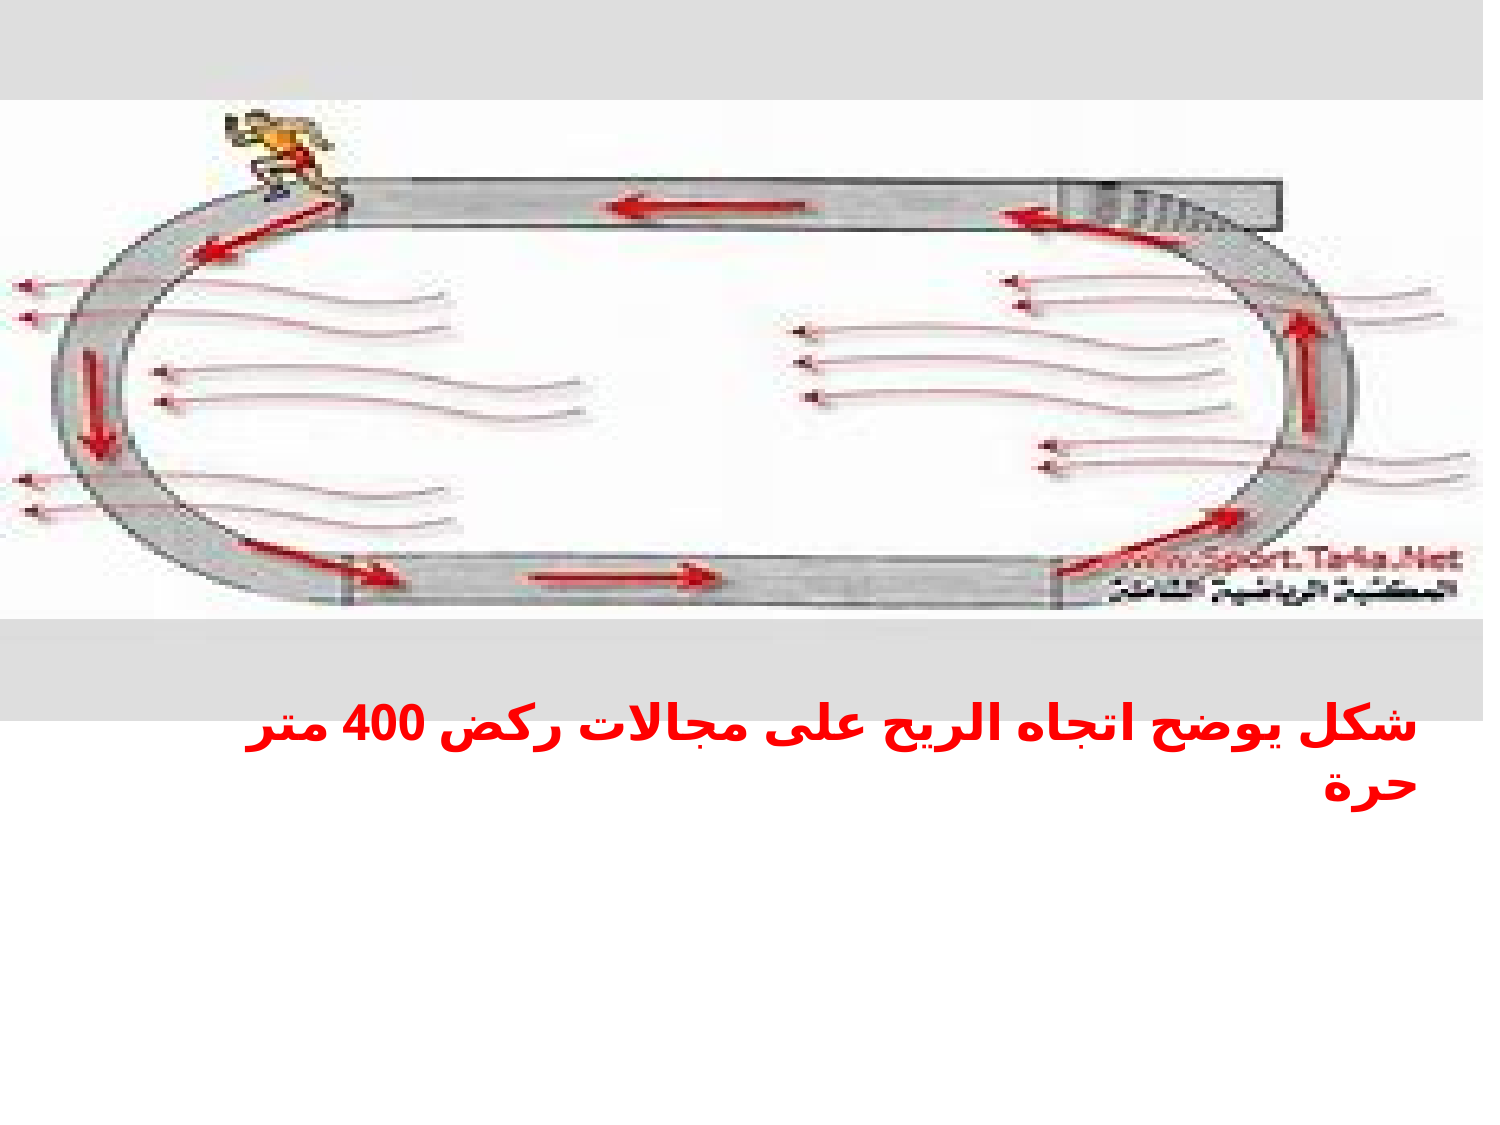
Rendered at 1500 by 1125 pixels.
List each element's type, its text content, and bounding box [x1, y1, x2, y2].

picture [0, 0, 1483, 722]
text_box شكل يوضح اتجاه الريح على مجالات ركض 400 متر حرة [159, 730, 1435, 818]
